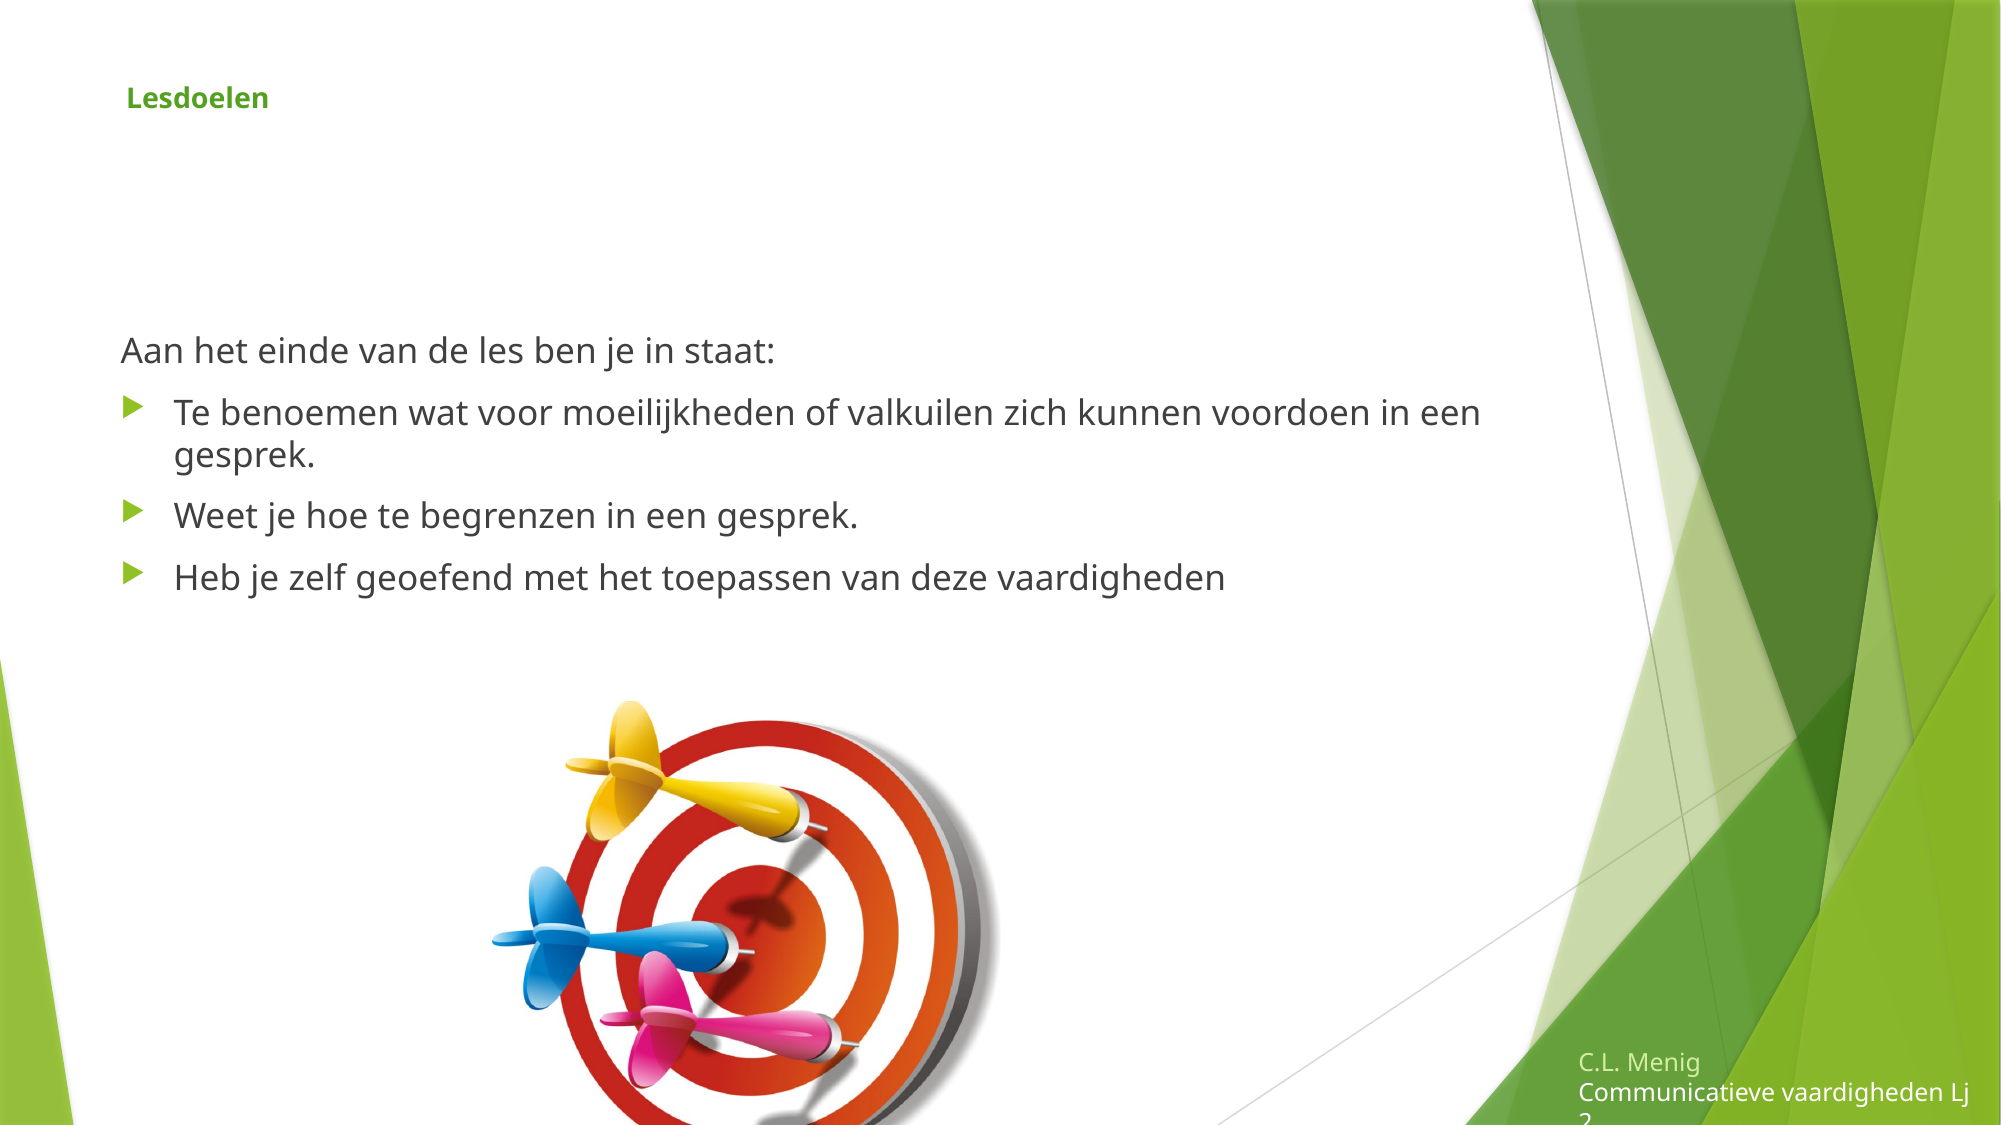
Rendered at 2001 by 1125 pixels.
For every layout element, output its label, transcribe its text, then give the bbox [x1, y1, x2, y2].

list Aan het einde van de les ben je in staat: Te benoemen wat voor moeilijkheden of valkuilen zich kunnen voordoen in een gesprek. Weet je hoe te begrenzen in een gesprek. Heb je zelf geoefend met het toepassen van deze vaardigheden [105, 258, 1516, 896]
title Lesdoelen [111, 72, 1522, 224]
text_box C.L. Menig Communicatieve vaardigheden Lj 2 [1563, 1038, 2000, 1125]
picture [450, 701, 1044, 1125]
